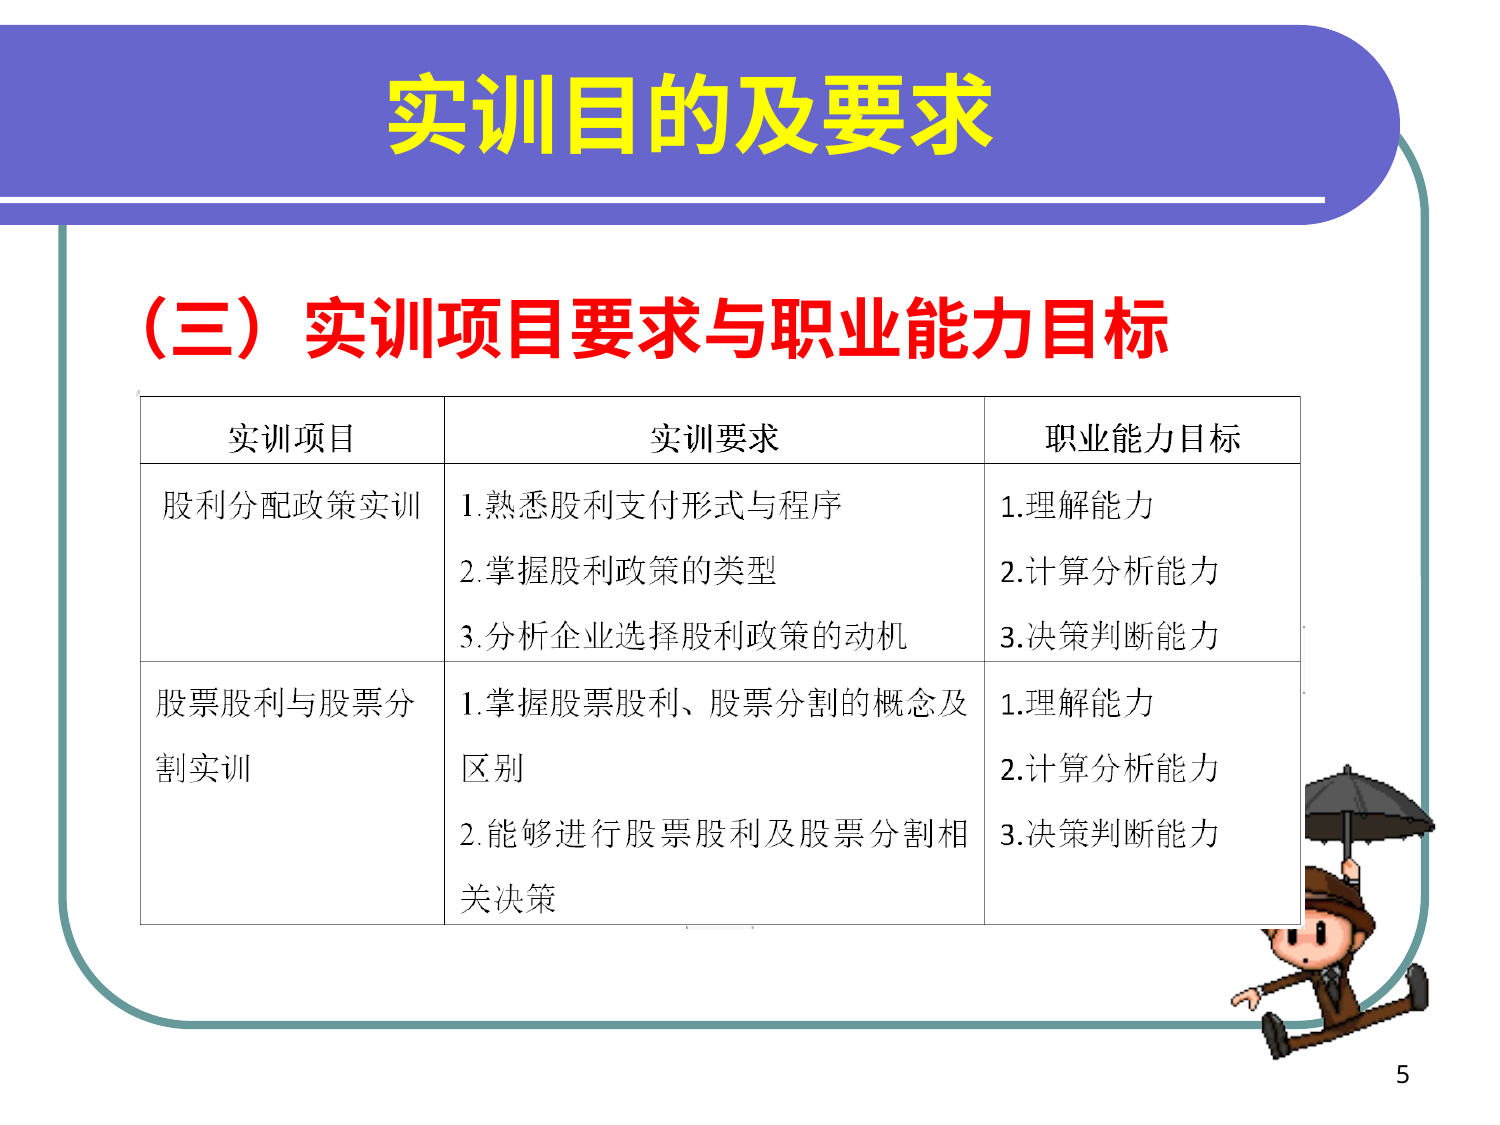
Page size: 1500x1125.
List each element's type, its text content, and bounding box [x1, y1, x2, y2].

picture [135, 390, 1500, 1074]
list （三）实训项目要求与职业能力目标 [87, 278, 1413, 817]
slide_number 5 [1074, 1024, 1426, 1101]
title 实训目的及要求 [31, 37, 1348, 188]
